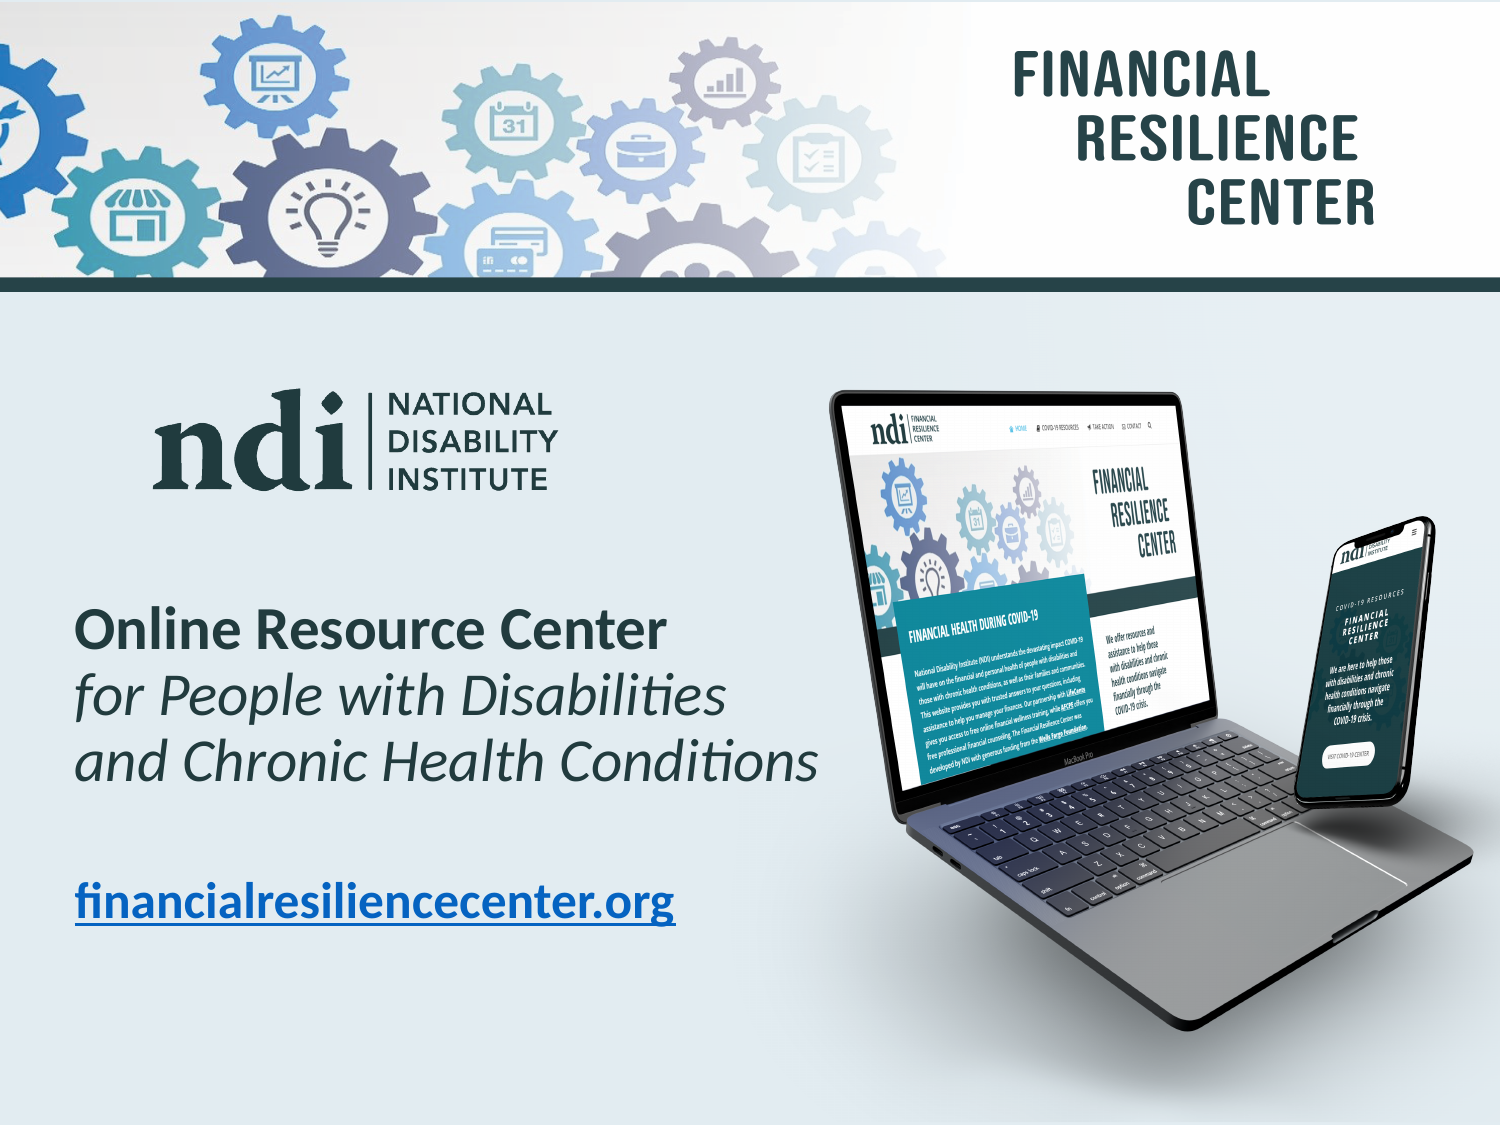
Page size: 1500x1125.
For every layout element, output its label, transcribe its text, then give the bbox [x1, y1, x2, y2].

picture [0, 2, 1500, 1123]
list financialresiliencecenter.org [59, 867, 446, 938]
title Online Resource Center for People with Disabilities and Chronic Health Conditions [59, 573, 446, 818]
